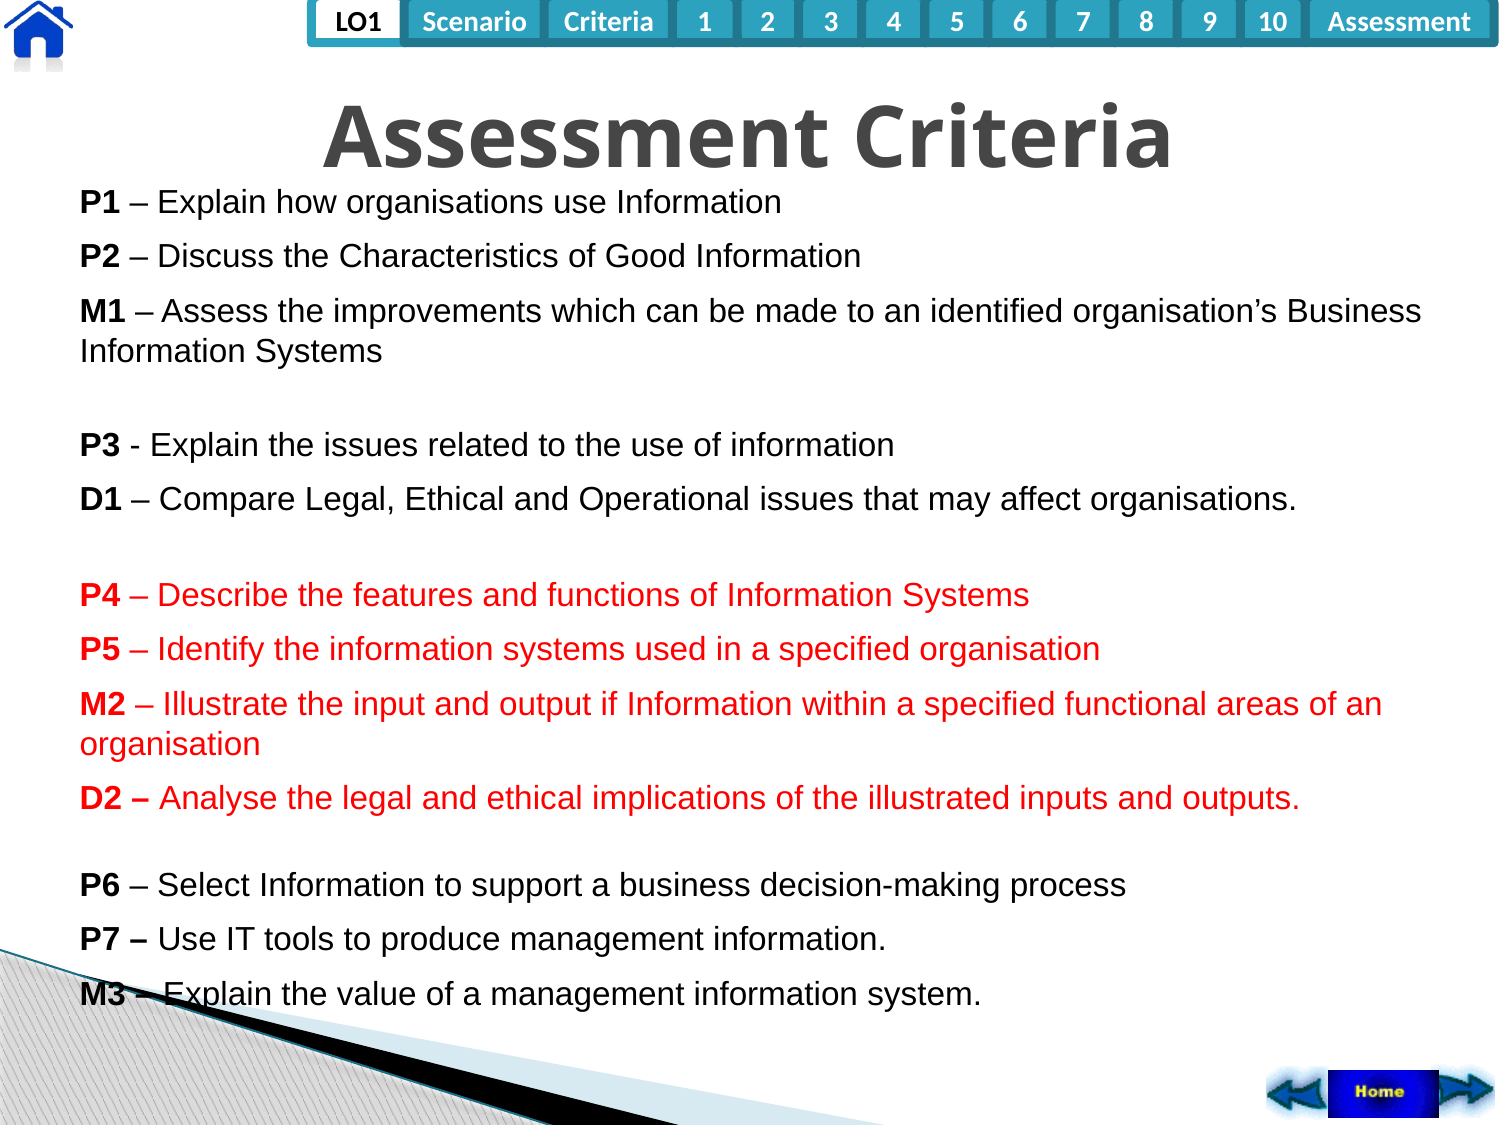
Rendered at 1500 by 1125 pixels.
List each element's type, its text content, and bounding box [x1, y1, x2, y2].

picture [1266, 1055, 1495, 1125]
title Assessment Criteria [75, 45, 1425, 185]
list P1 – Explain how organisations use Information P2 – Discuss the Characteristics of Good Information M1 – Assess the improvements which can be made to an identified organisation’s Business Information Systems P3 - Explain the issues related to the use of information D1 – Compare Legal, Ethical and Operational issues that may affect organisations. P4 – Describe the features and functions of Information Systems P5 – Identify the information systems used in a specified organisation M2 – Illustrate the input and output if Information within a specified functional areas of an organisation D2 – Analyse the legal and ethical implications of the illustrated inputs and outputs. P6 – Select Information to support a business decision-making process P7 – Use IT tools to produce management information. M3 – Explain the value of a management information system. [64, 172, 1447, 1059]
picture [0, 0, 77, 91]
